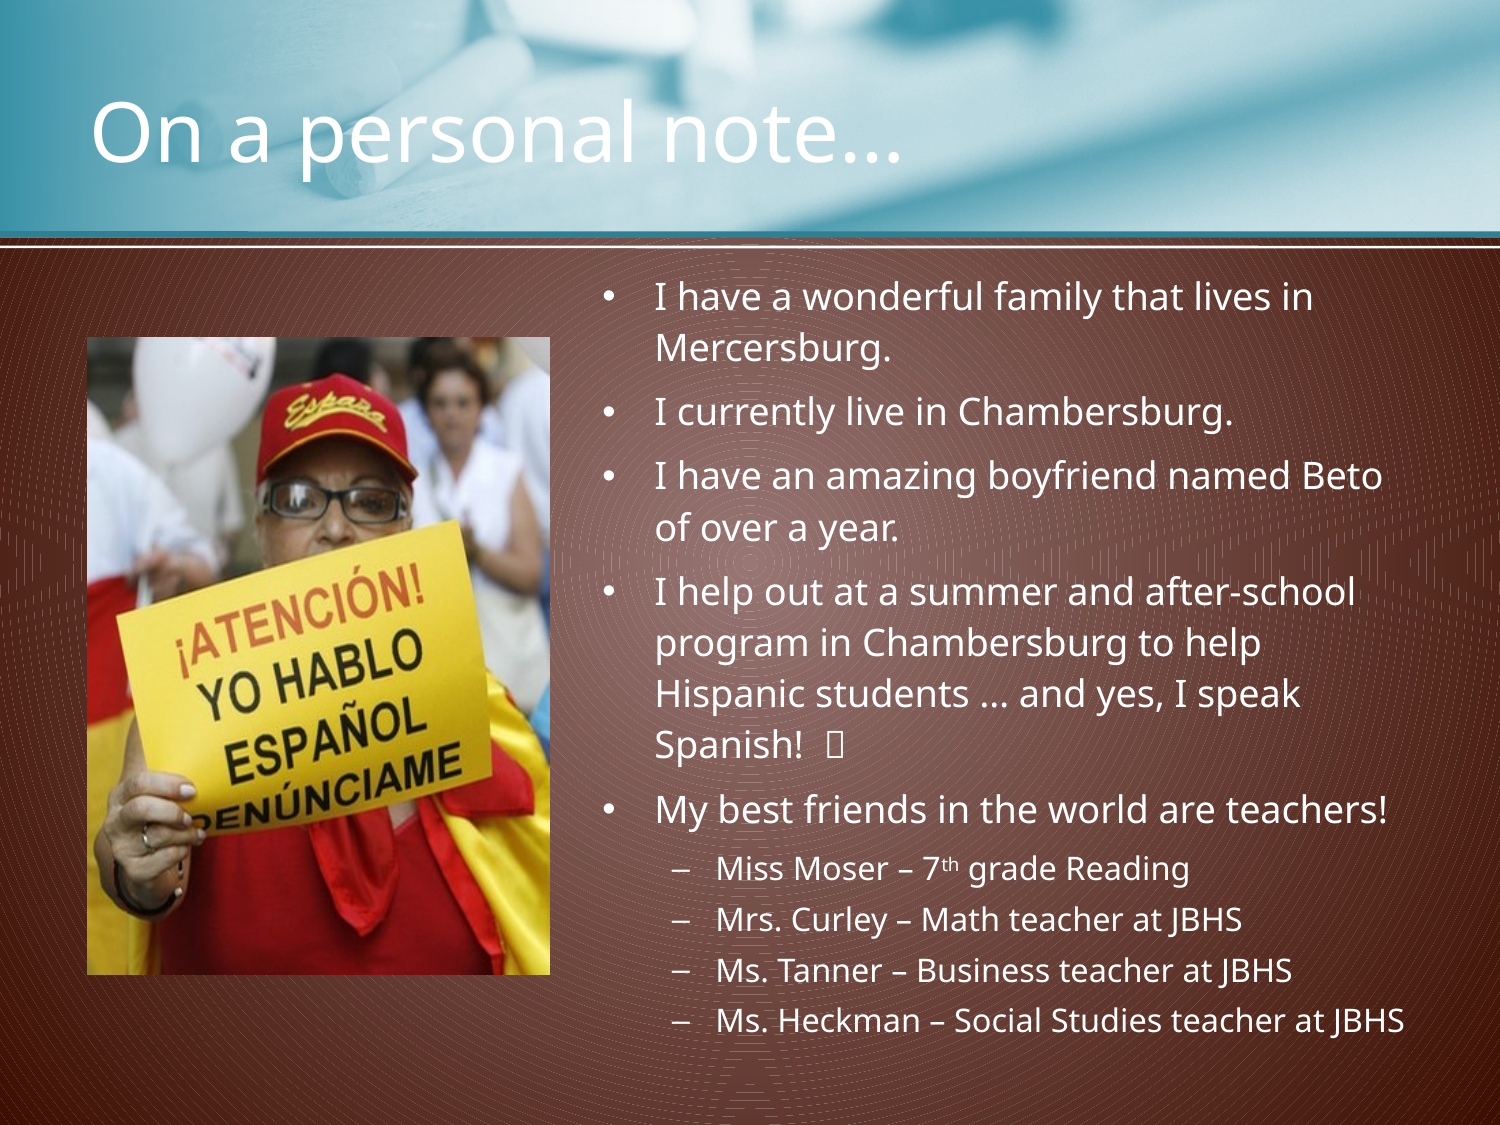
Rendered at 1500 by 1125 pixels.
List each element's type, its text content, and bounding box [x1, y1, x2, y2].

picture [87, 337, 550, 975]
title On a personal note… [75, 24, 1425, 233]
list I have a wonderful family that lives in Mercersburg. I currently live in Chambersburg. I have an amazing boyfriend named Beto of over a year. I help out at a summer and after-school program in Chambersburg to help Hispanic students … and yes, I speak Spanish!  My best friends in the world are teachers! Miss Moser – 7th grade Reading Mrs. Curley – Math teacher at JBHS Ms. Tanner – Business teacher at JBHS Ms. Heckman – Social Studies teacher at JBHS [587, 262, 1425, 1075]
